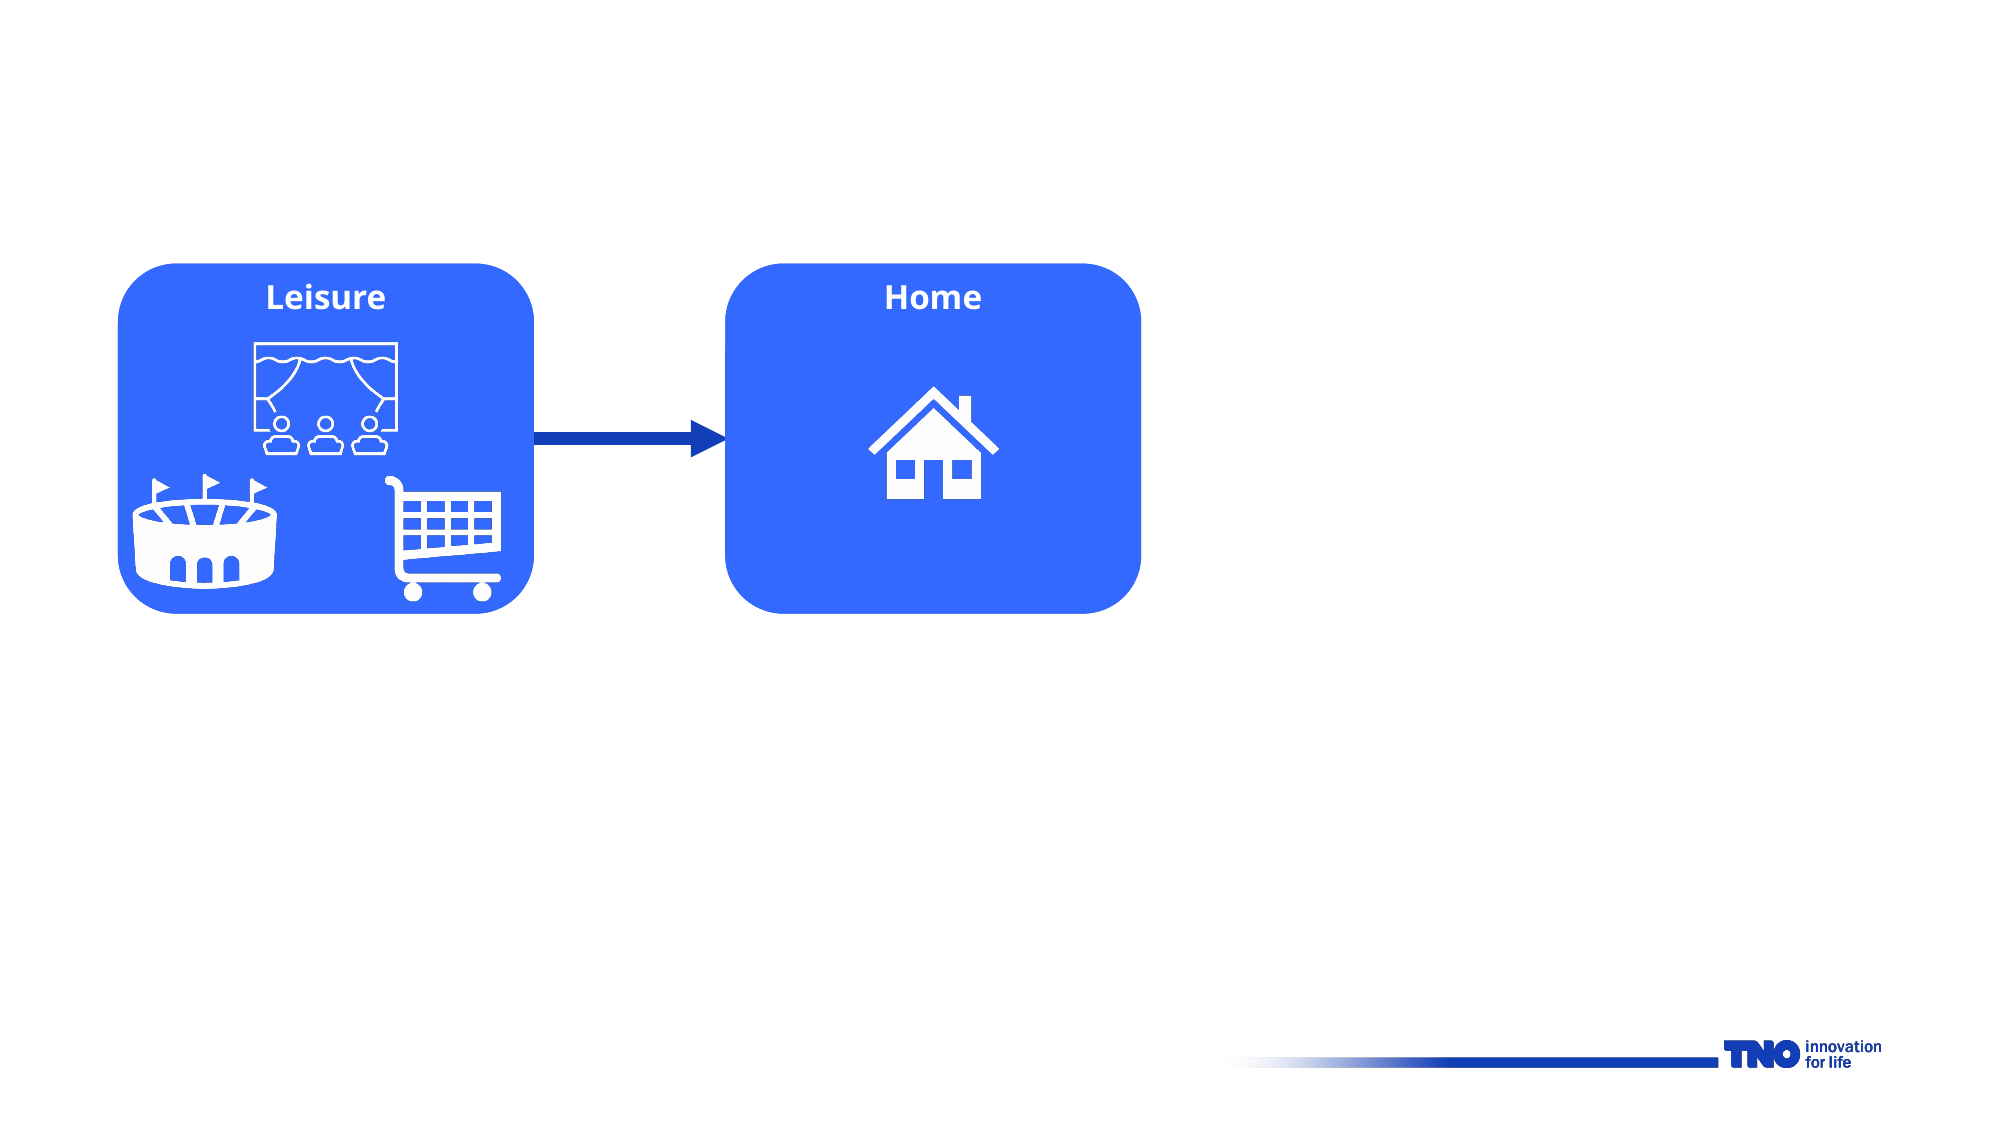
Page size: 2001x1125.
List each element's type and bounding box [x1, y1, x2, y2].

picture [1222, 1040, 1882, 1068]
text_box [117, 263, 534, 614]
text_box [725, 263, 1142, 614]
